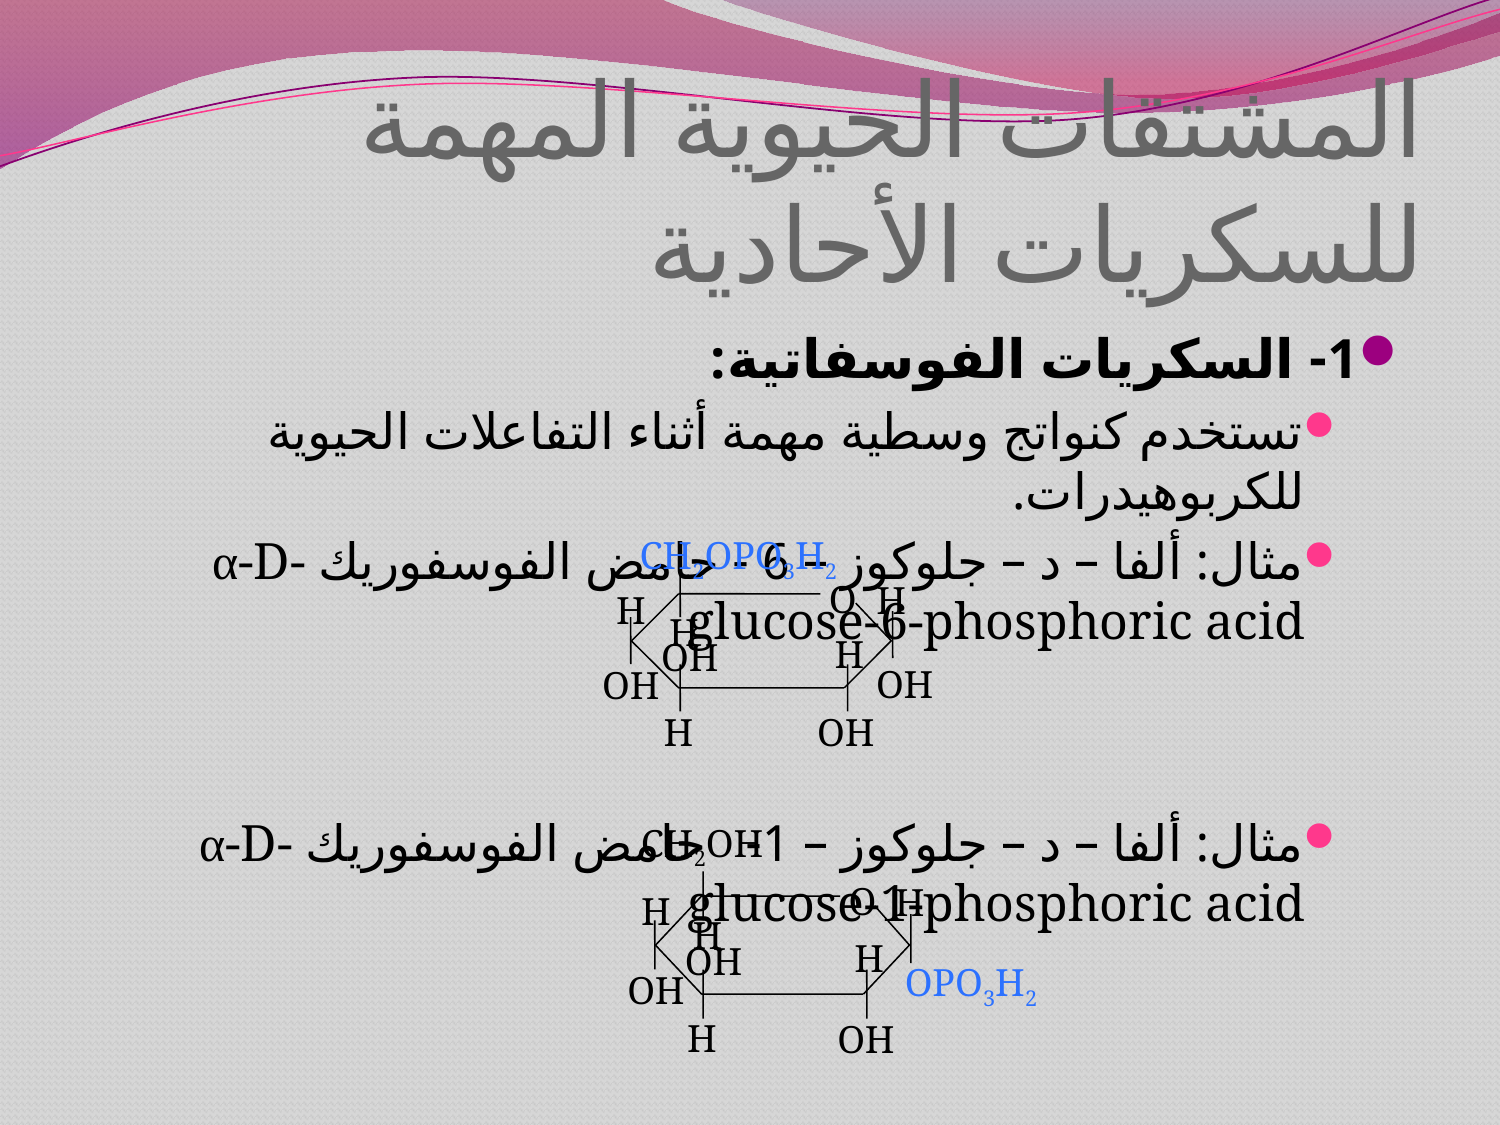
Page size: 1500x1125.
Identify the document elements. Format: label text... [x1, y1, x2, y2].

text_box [612, 812, 939, 1060]
title المشتقات الحيوية المهمة للسكريات الأحادية [75, 115, 1425, 303]
list 1- السكريات الفوسفاتية: تستخدم كنواتج وسطية مهمة أثناء التفاعلات الحيوية للكربوهيدرات. مثال: ألفا – د – جلوكوز – 6 - حامض الفوسفوريك α-D- glucose-6-phosphoric acid مثال: ألفا – د – جلوكوز – 1- حامض الفوسفوريك α-D- glucose-1-phosphoric acid [75, 317, 1425, 1038]
text_box OPO3H2 [946, 951, 1053, 1018]
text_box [587, 524, 959, 751]
